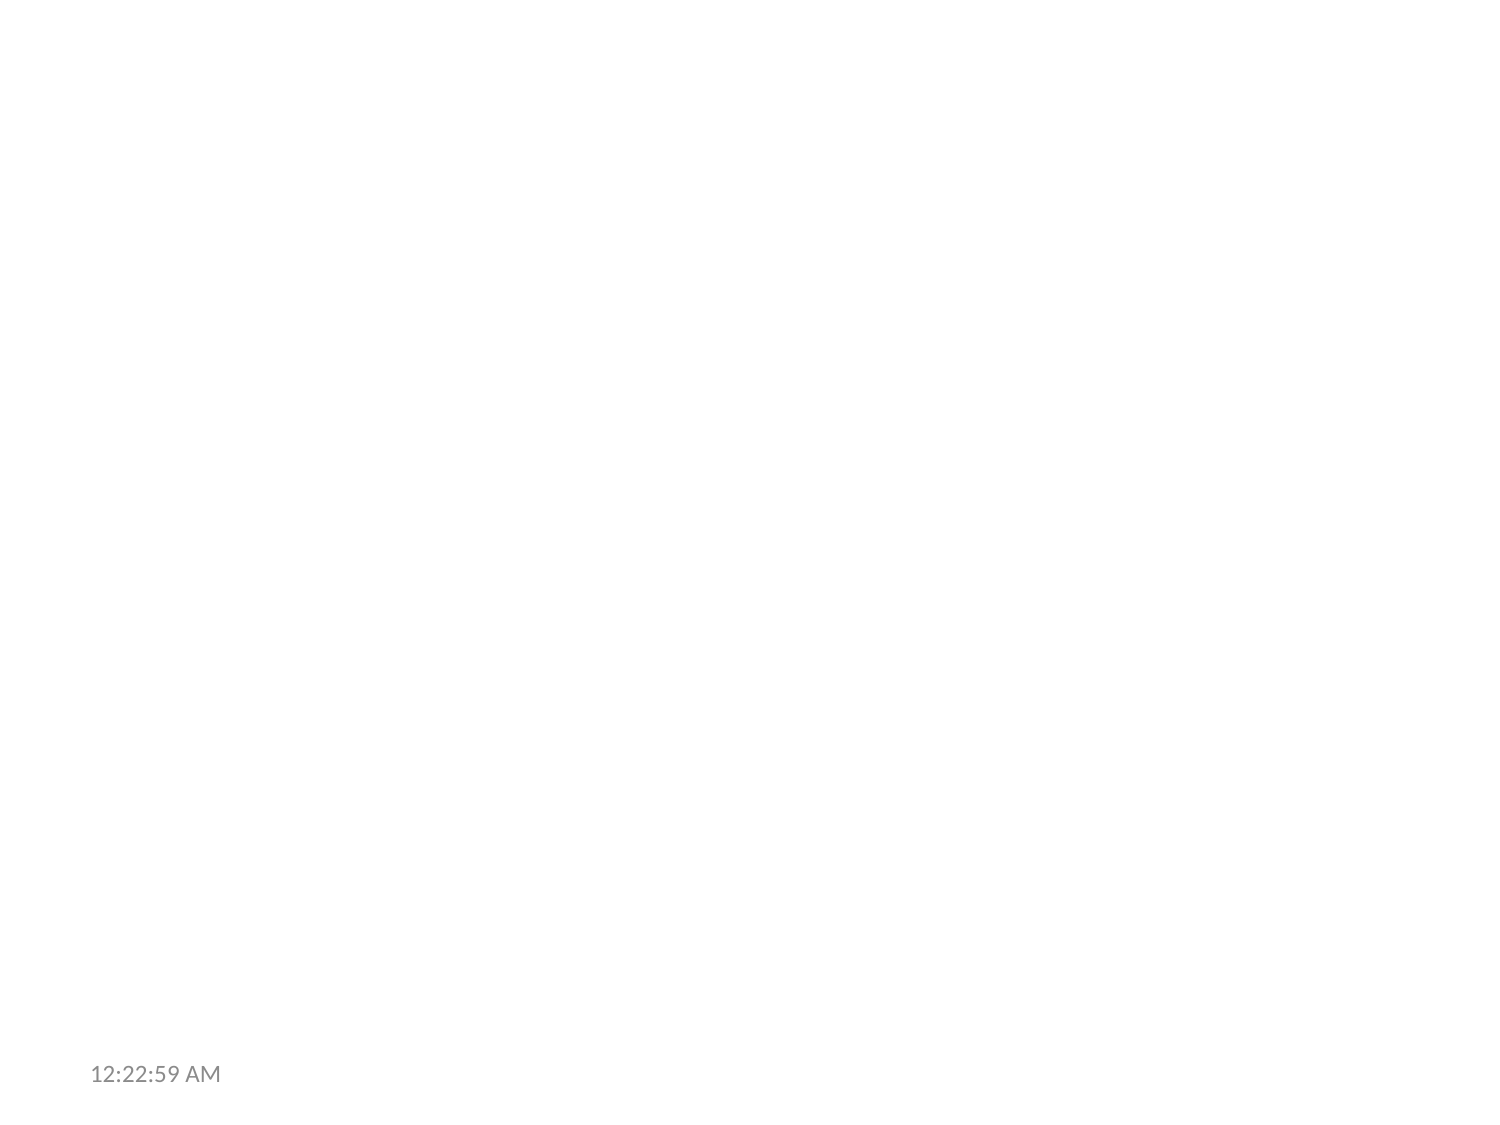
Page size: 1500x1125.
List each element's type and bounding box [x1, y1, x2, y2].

slide_number [75, 1042, 425, 1103]
